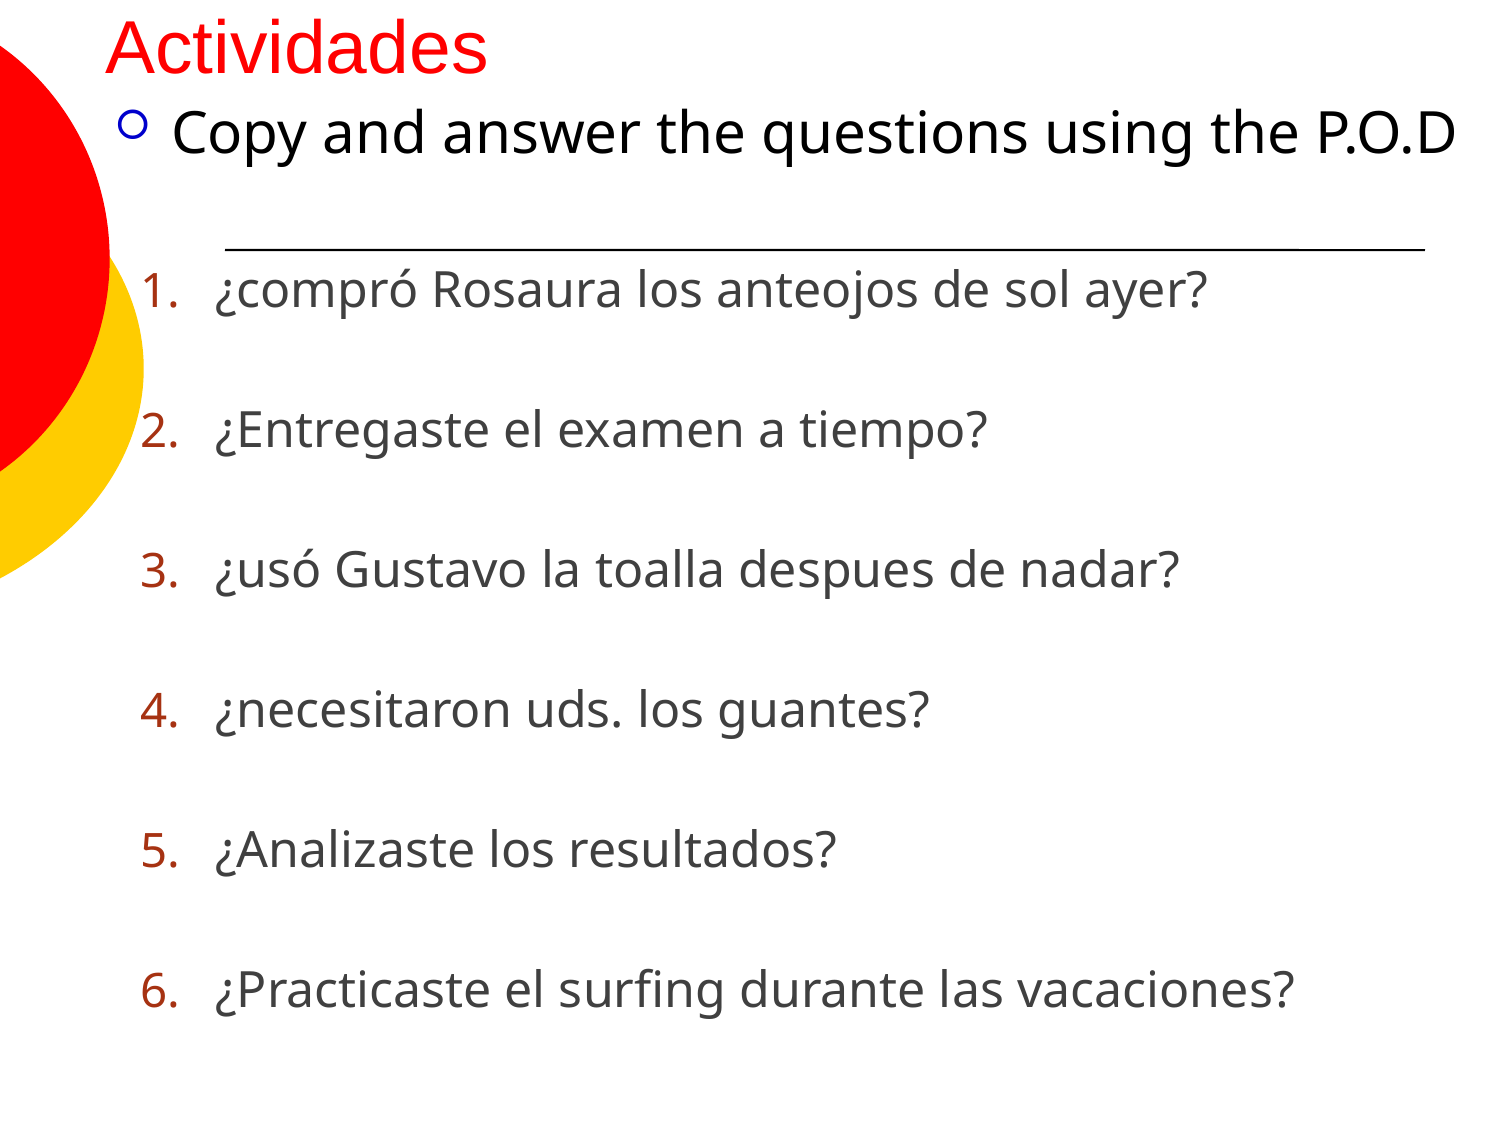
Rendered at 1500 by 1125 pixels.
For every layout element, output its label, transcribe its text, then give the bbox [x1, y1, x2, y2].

text_box Copy and answer the questions using the P.O.D [99, 87, 1500, 300]
text_box ¿compró Rosaura los anteojos de sol ayer? ¿Entregaste el examen a tiempo? ¿usó Gustavo la toalla despues de nadar? ¿necesitaron uds. los guantes? ¿Analizaste los resultados? ¿Practicaste el surfing durante las vacaciones? [125, 300, 1500, 1050]
text_box Actividades [90, 0, 1410, 163]
